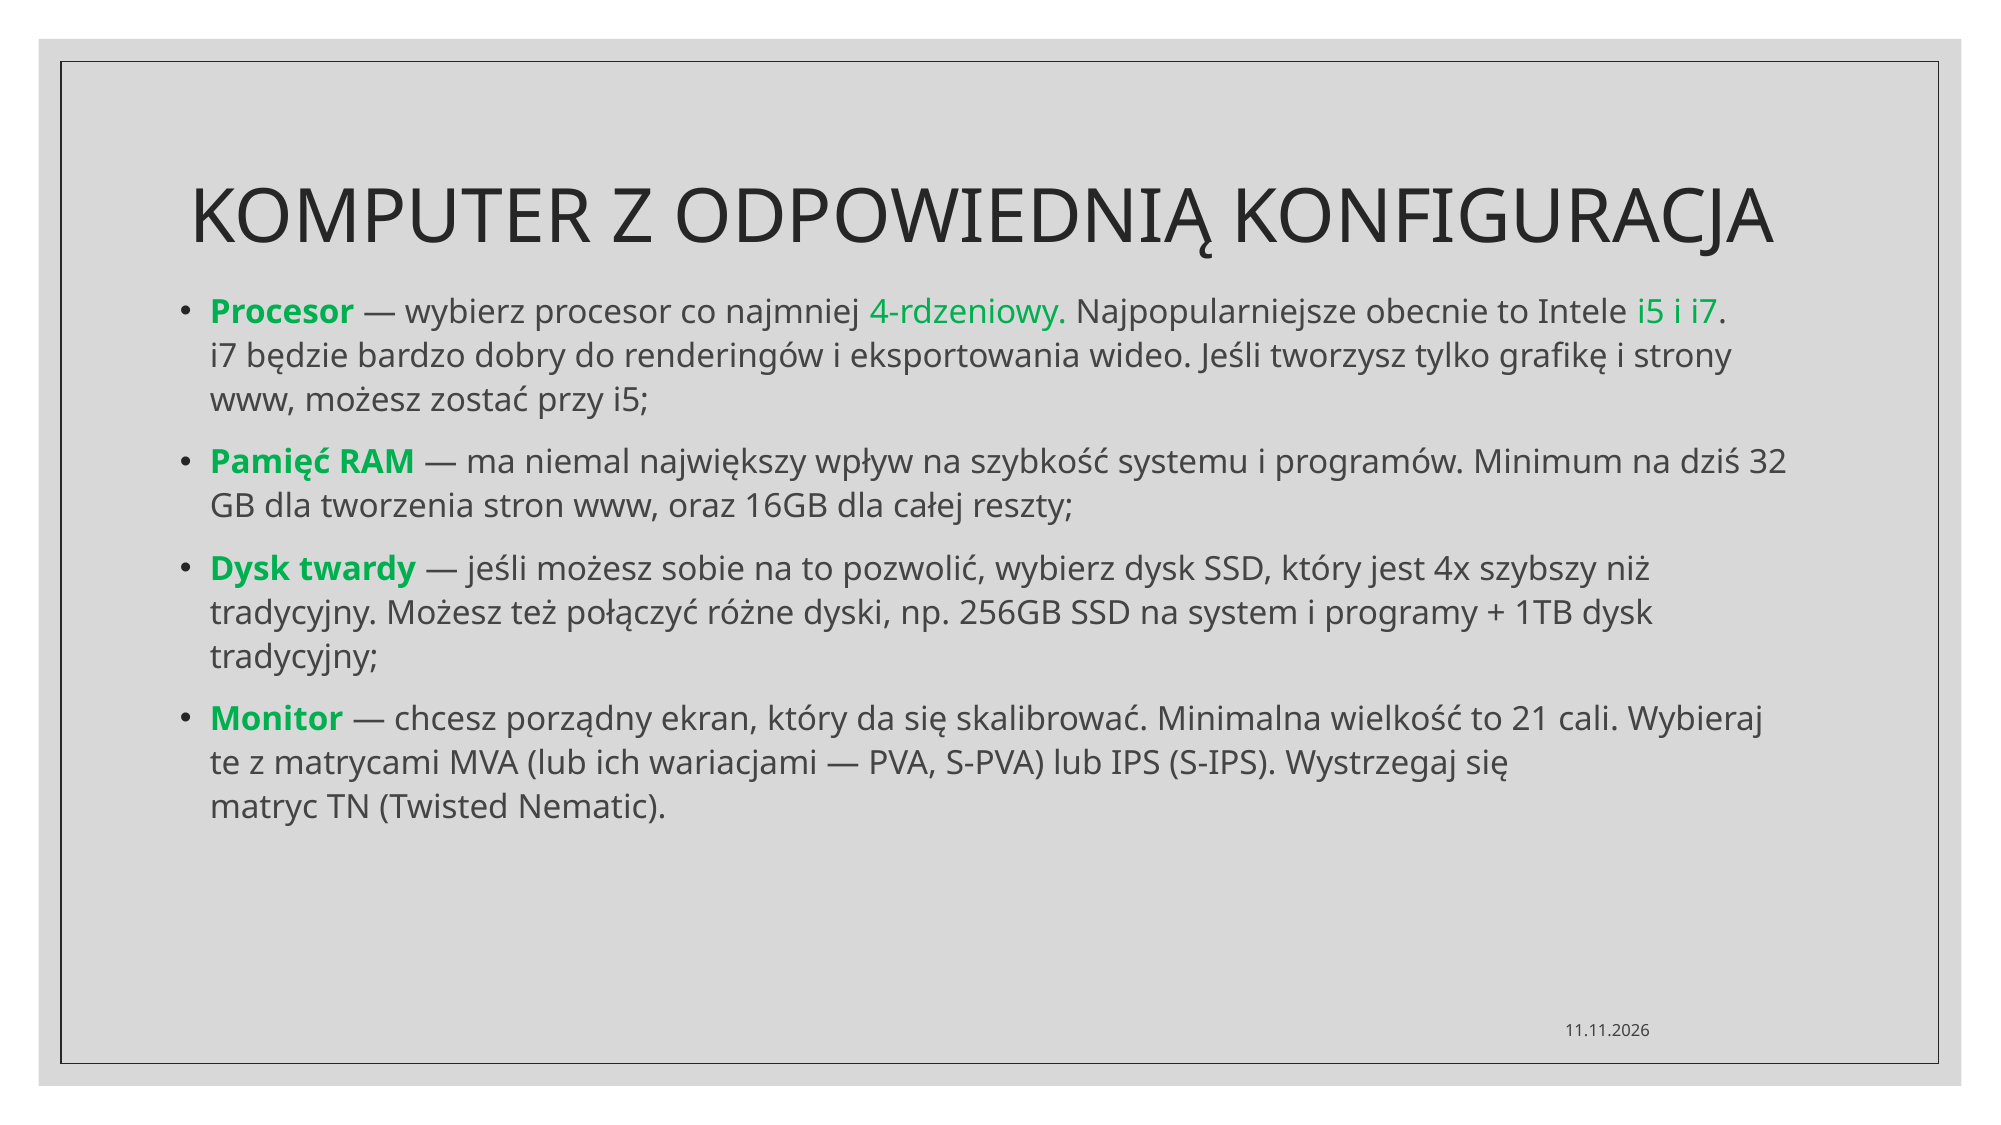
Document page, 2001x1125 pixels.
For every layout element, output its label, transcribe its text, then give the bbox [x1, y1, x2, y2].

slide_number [1190, 990, 1665, 1050]
title KOMPUTER Z ODPOWIEDNIĄ KONFIGURACJA [174, 105, 1825, 331]
list Procesor — wybierz procesor co najmniej 4-rdzeniowy. Najpopularniejsze obecnie to Intele i5 i i7. i7 będzie bardzo dobry do renderingów i eksportowania wideo. Jeśli tworzysz tylko grafikę i strony www, możesz zostać przy i5; Pamięć RAM — ma niemal największy wpływ na szybkość systemu i programów. Minimum na dziś 32 GB dla tworzenia stron www, oraz 16GB dla całej reszty; Dysk twardy — jeśli możesz sobie na to pozwolić, wybierz dysk SSD, który jest 4x szybszy niż tradycyjny. Możesz też połączyć różne dyski, np. 256GB SSD na system i programy + 1TB dysk tradycyjny; Monitor — chcesz porządny ekran, który da się skalibrować. Minimalna wielkość to 21 cali. Wybieraj te z matrycami MVA (lub ich wariacjami — PVA, S-PVA) lub IPS (S-IPS). Wystrzegaj się matryc TN (Twisted Nematic). [164, 278, 1815, 911]
